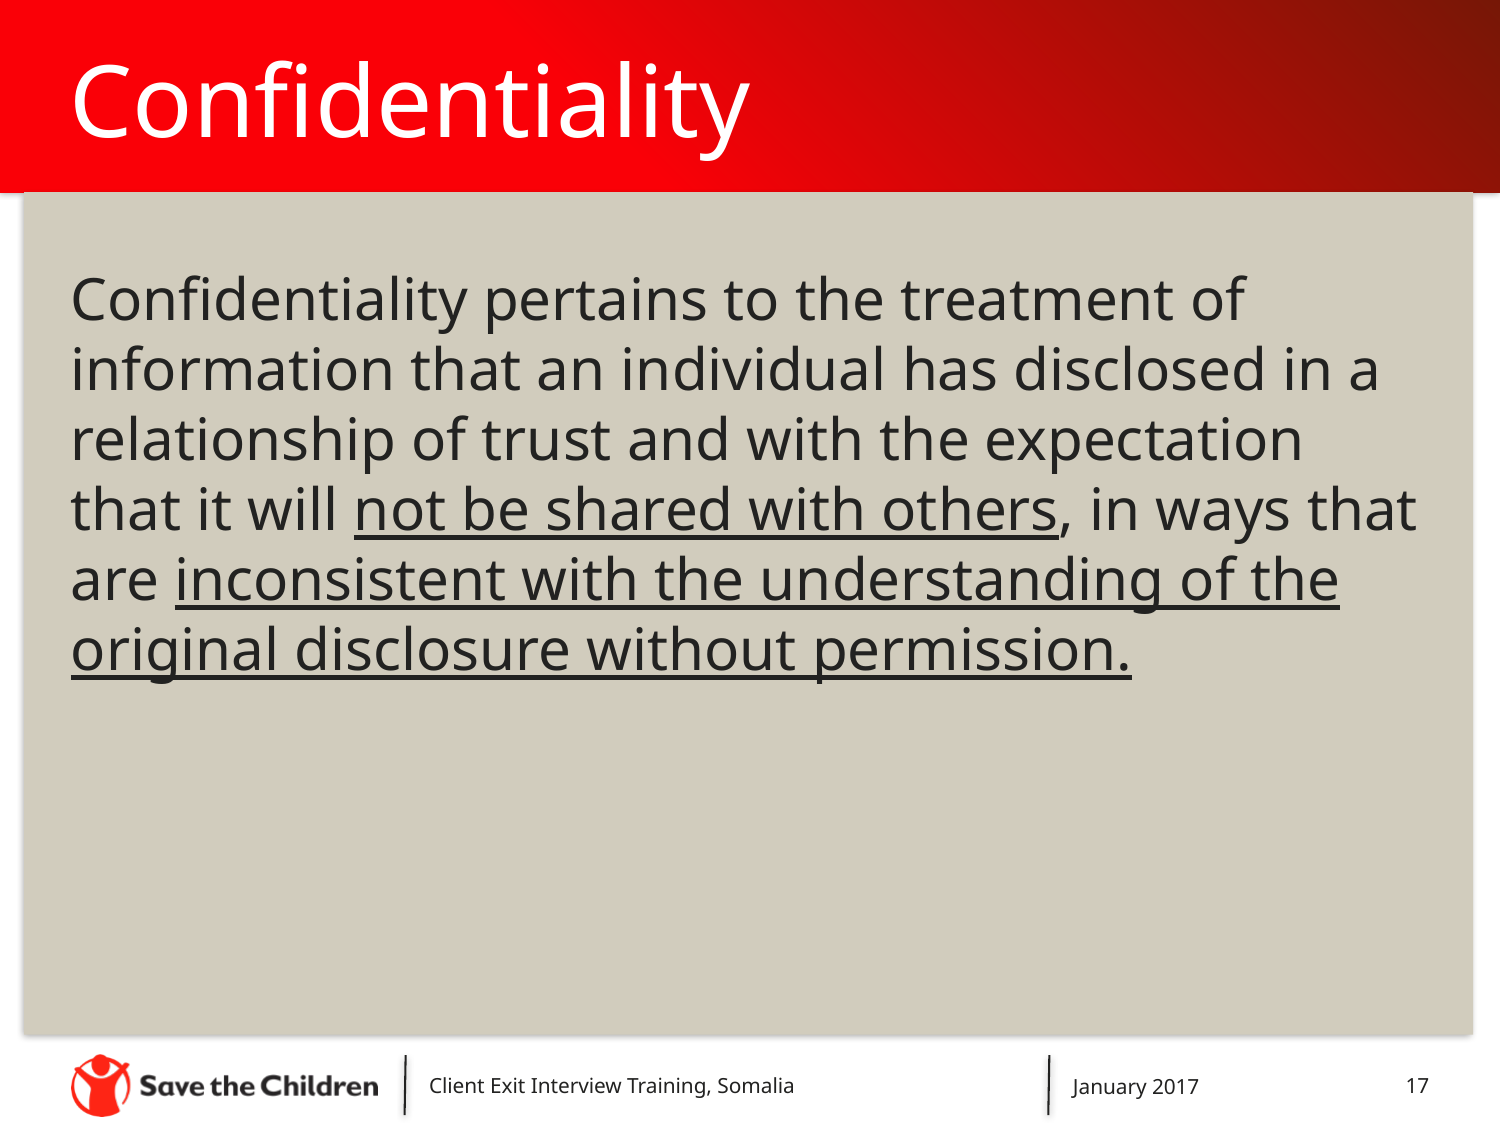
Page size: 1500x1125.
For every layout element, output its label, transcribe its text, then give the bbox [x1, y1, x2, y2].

title Confidentiality [69, 33, 1429, 163]
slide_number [1057, 1056, 1317, 1117]
picture [71, 1054, 378, 1117]
footer Client Exit Interview Training, Somalia [414, 1056, 1042, 1117]
list Confidentiality pertains to the treatment of information that an individual has disclosed in a relationship of trust and with the expectation that it will not be shared with others, in ways that are inconsistent with the understanding of the original disclosure without permission. [70, 262, 1429, 1009]
slide_number 17 [1317, 1056, 1445, 1117]
